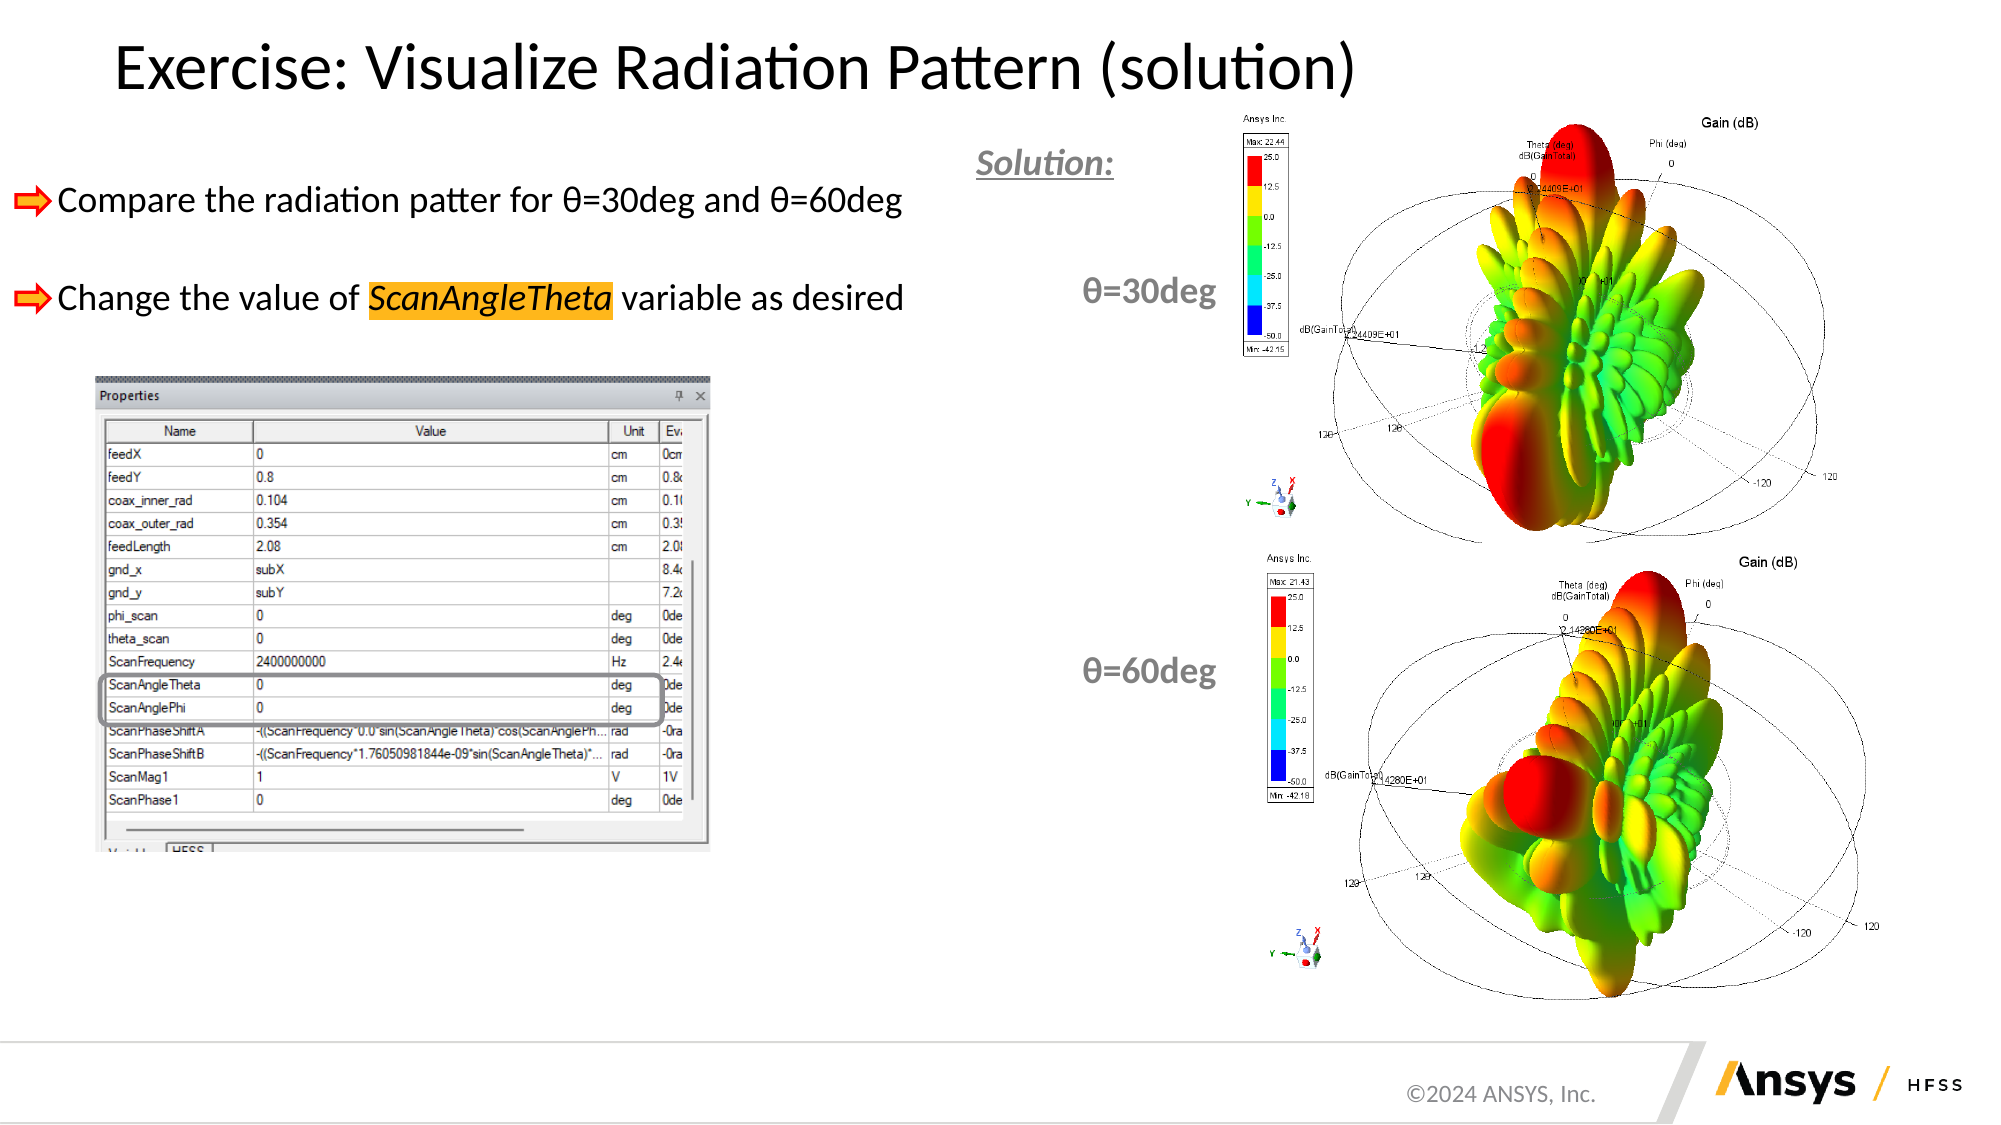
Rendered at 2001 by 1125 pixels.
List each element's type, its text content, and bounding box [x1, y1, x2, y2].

picture [0, 0, 2000, 1125]
text_box Change the value of ScanAngleTheta variable as desired [50, 272, 1237, 367]
text_box θ=60deg [1074, 645, 1238, 705]
title Exercise: Visualize Radiation Pattern (solution) [99, 24, 1900, 164]
text_box Compare the radiation patter for θ=30deg and θ=60deg [50, 174, 1237, 269]
text_box [15, 283, 52, 314]
text_box Solution: [968, 137, 1213, 232]
text_box θ=30deg [1074, 266, 1237, 325]
text_box [15, 186, 52, 217]
